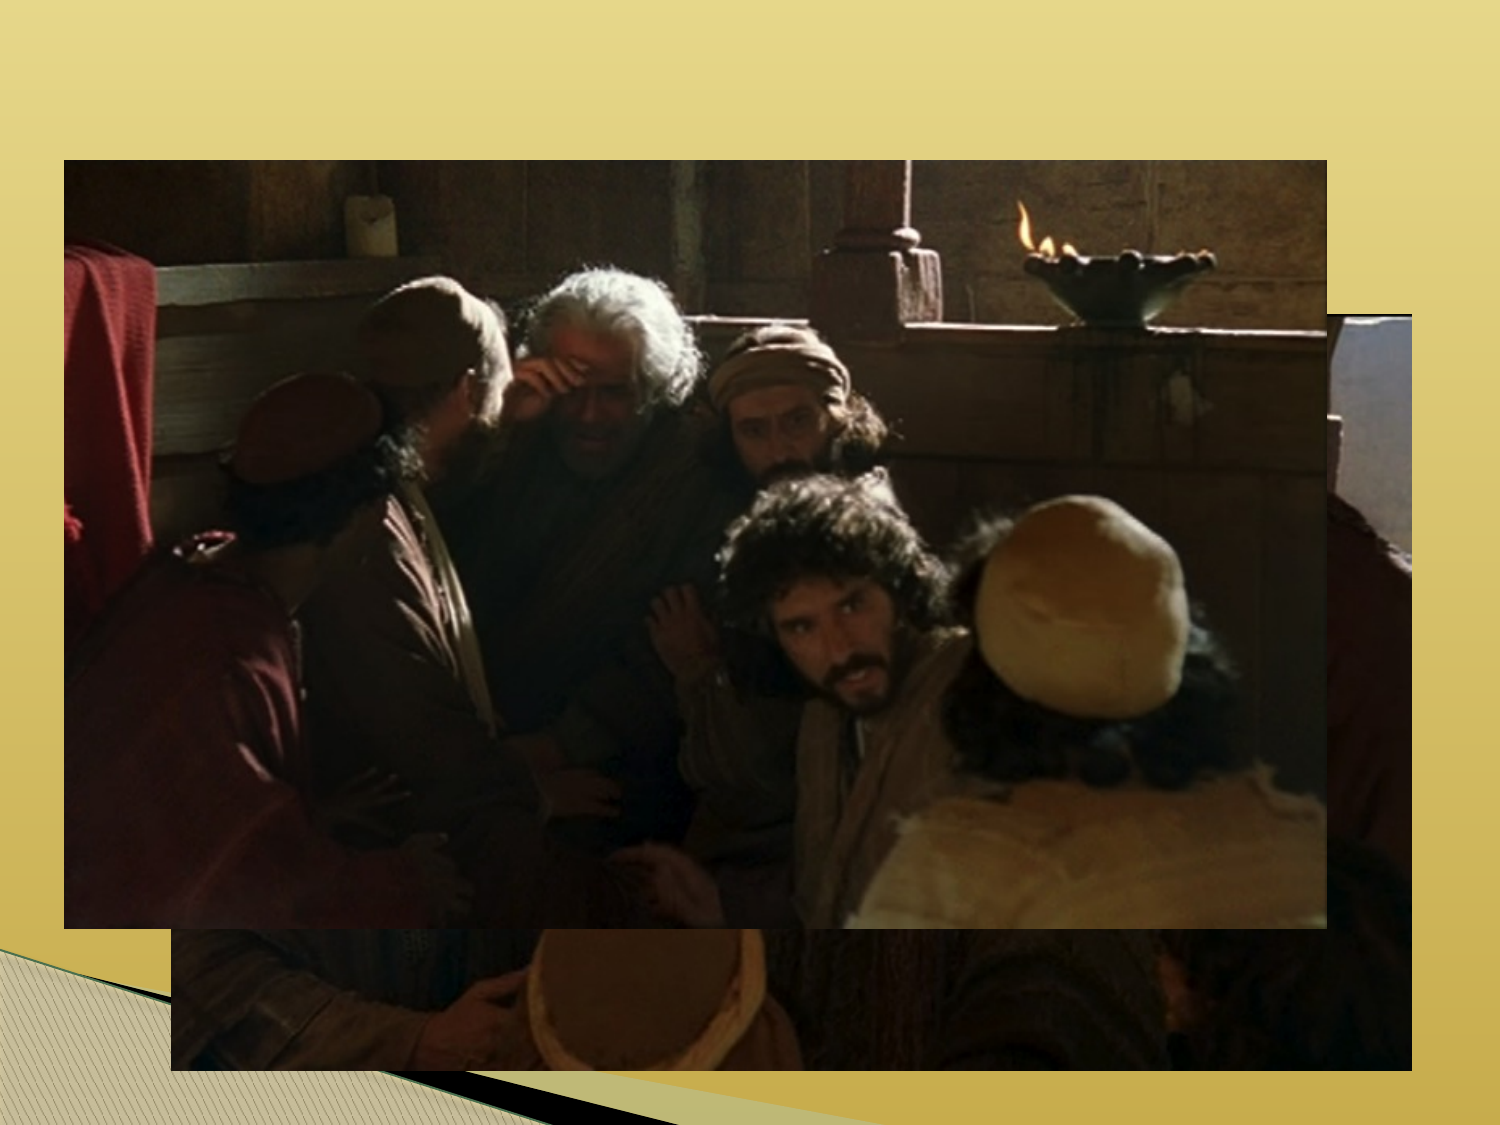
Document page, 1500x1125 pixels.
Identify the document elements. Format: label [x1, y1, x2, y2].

picture [64, 160, 1412, 1071]
